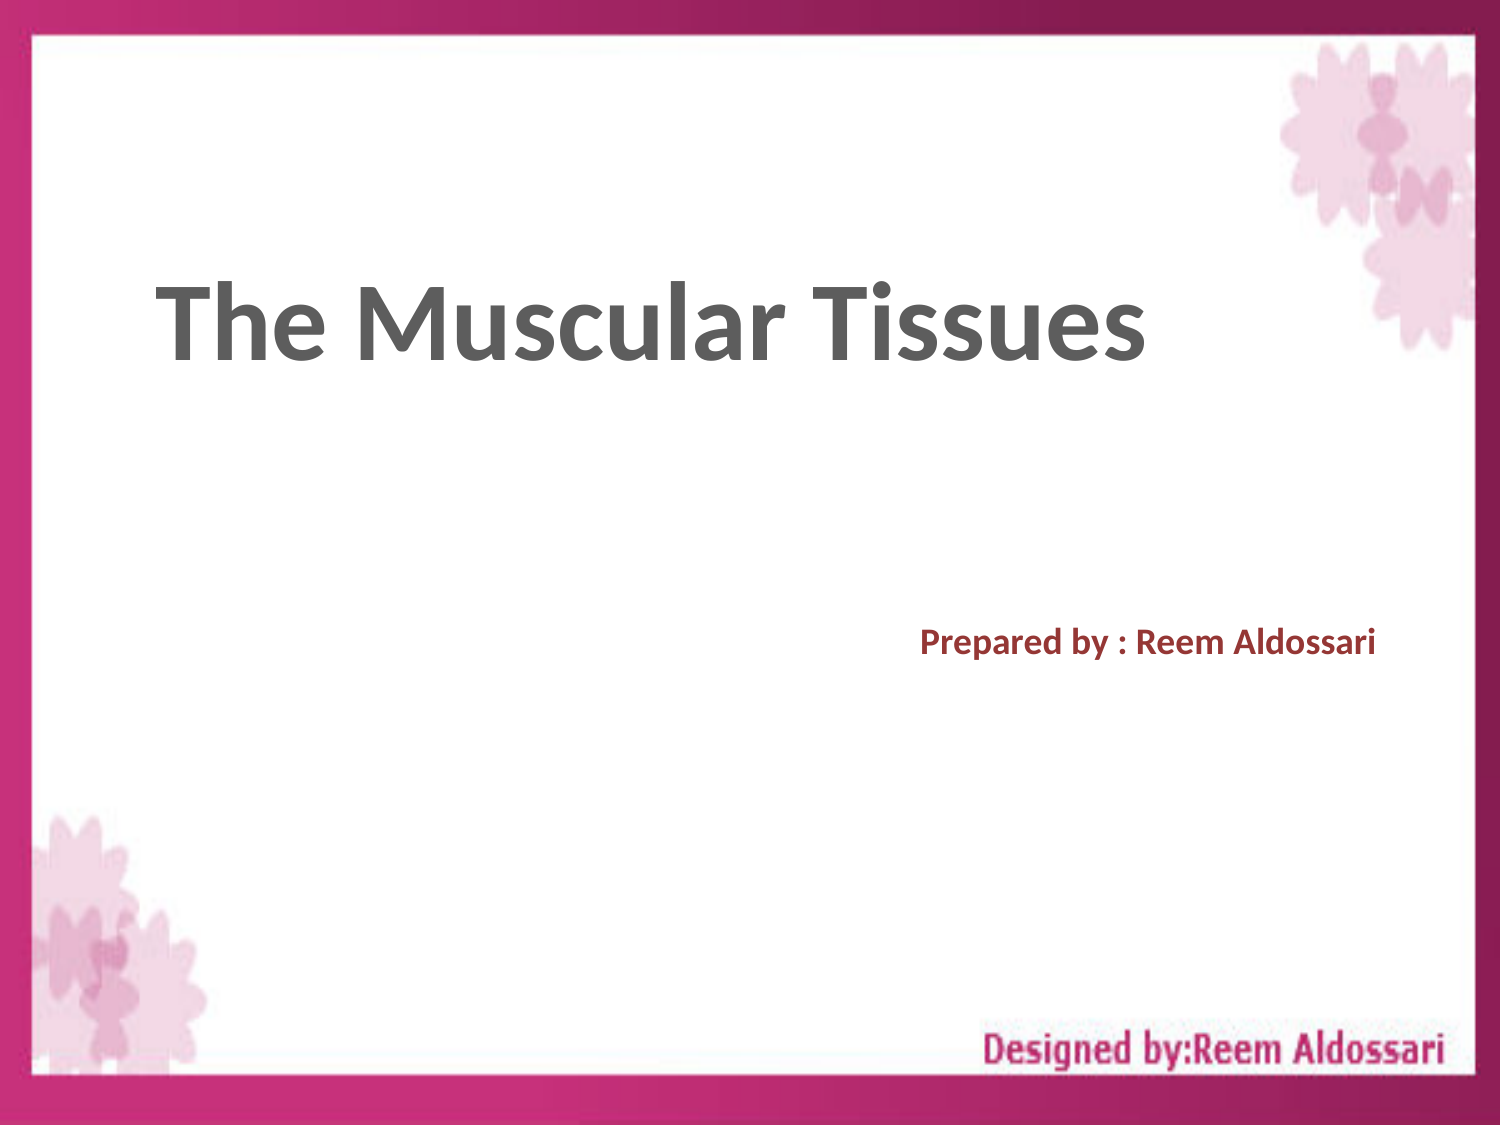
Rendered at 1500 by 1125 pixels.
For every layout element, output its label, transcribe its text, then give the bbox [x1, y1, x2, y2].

text_box The Muscular Tissues [84, 219, 1246, 390]
text_box Prepared by : Reem Aldossari [905, 609, 1392, 670]
picture [0, 0, 1500, 1125]
